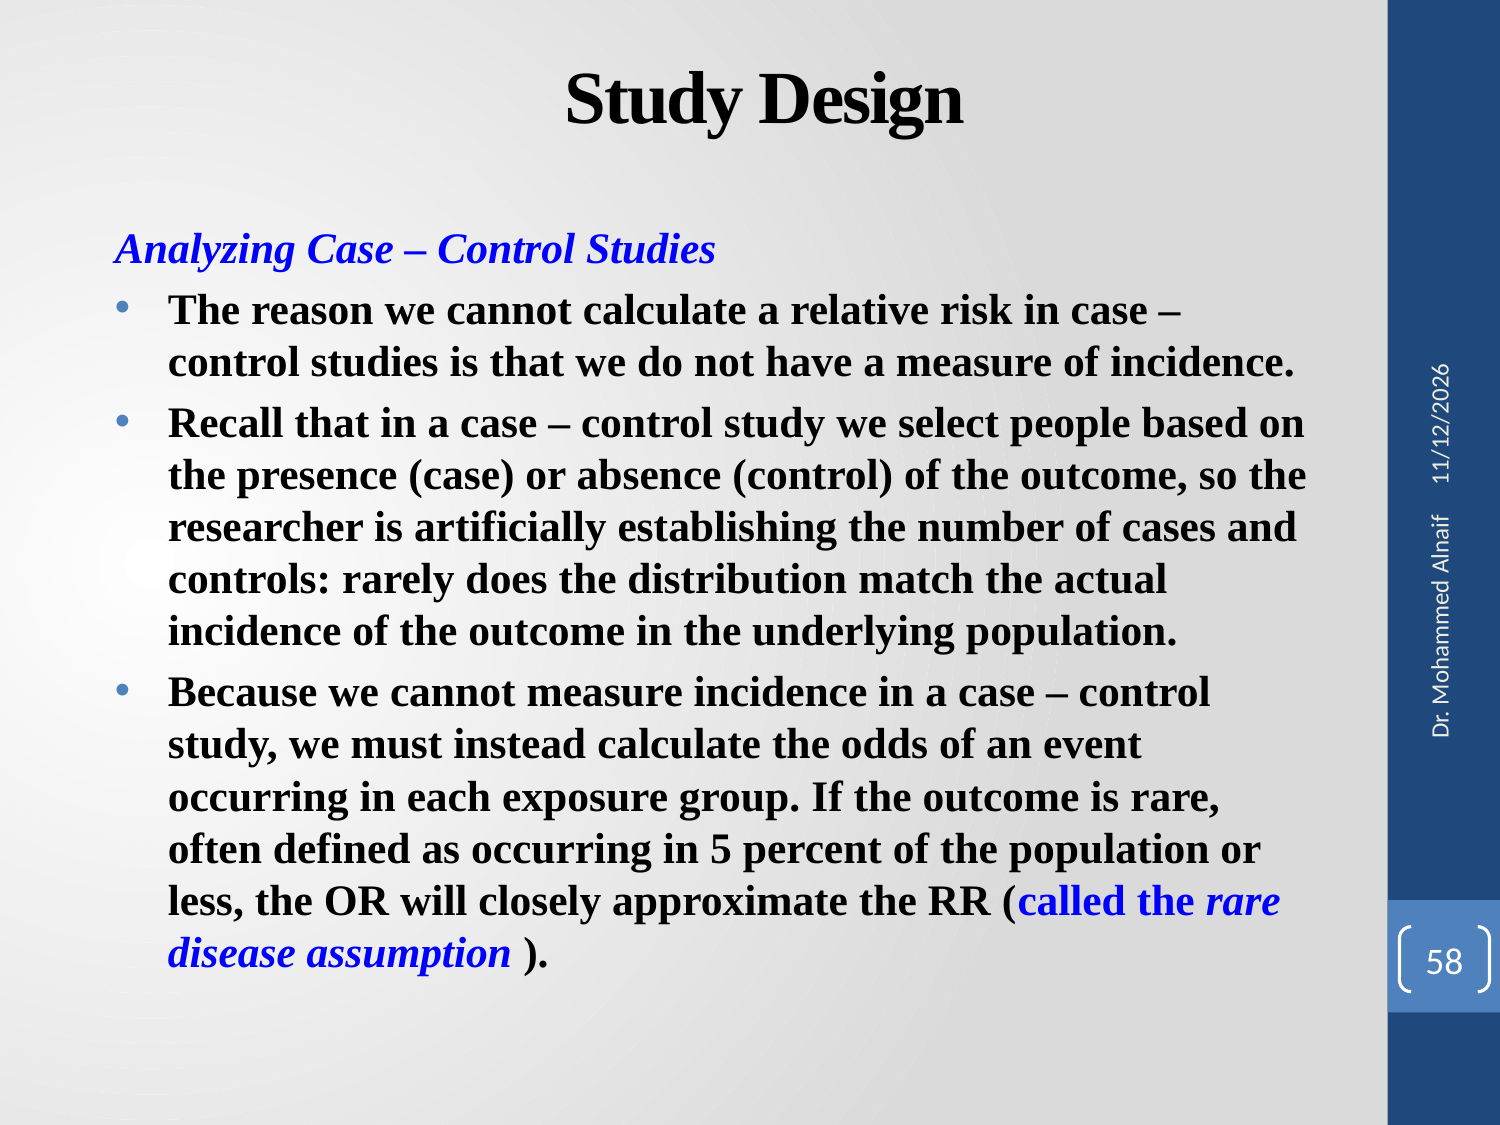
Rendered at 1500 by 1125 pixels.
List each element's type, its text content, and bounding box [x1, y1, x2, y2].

subtitle Analyzing Case – Control Studies The reason we cannot calculate a relative risk in case – control studies is that we do not have a measure of incidence. Recall that in a case – control study we select people based on the presence (case) or absence (control) of the outcome, so the researcher is artificially establishing the number of cases and controls: rarely does the distribution match the actual incidence of the outcome in the underlying population. Because we cannot measure incidence in a case – control study, we must instead calculate the odds of an event occurring in each exposure group. If the outcome is rare, often defined as occurring in 5 percent of the population or less, the OR will closely approximate the RR (called the rare disease assumption ). [99, 212, 1338, 1025]
slide_number 58 [1397, 925, 1492, 994]
footer Dr. Mohammed Alnaif [1408, 500, 1469, 889]
title Study Design [112, 37, 1388, 147]
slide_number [1408, 100, 1469, 500]
